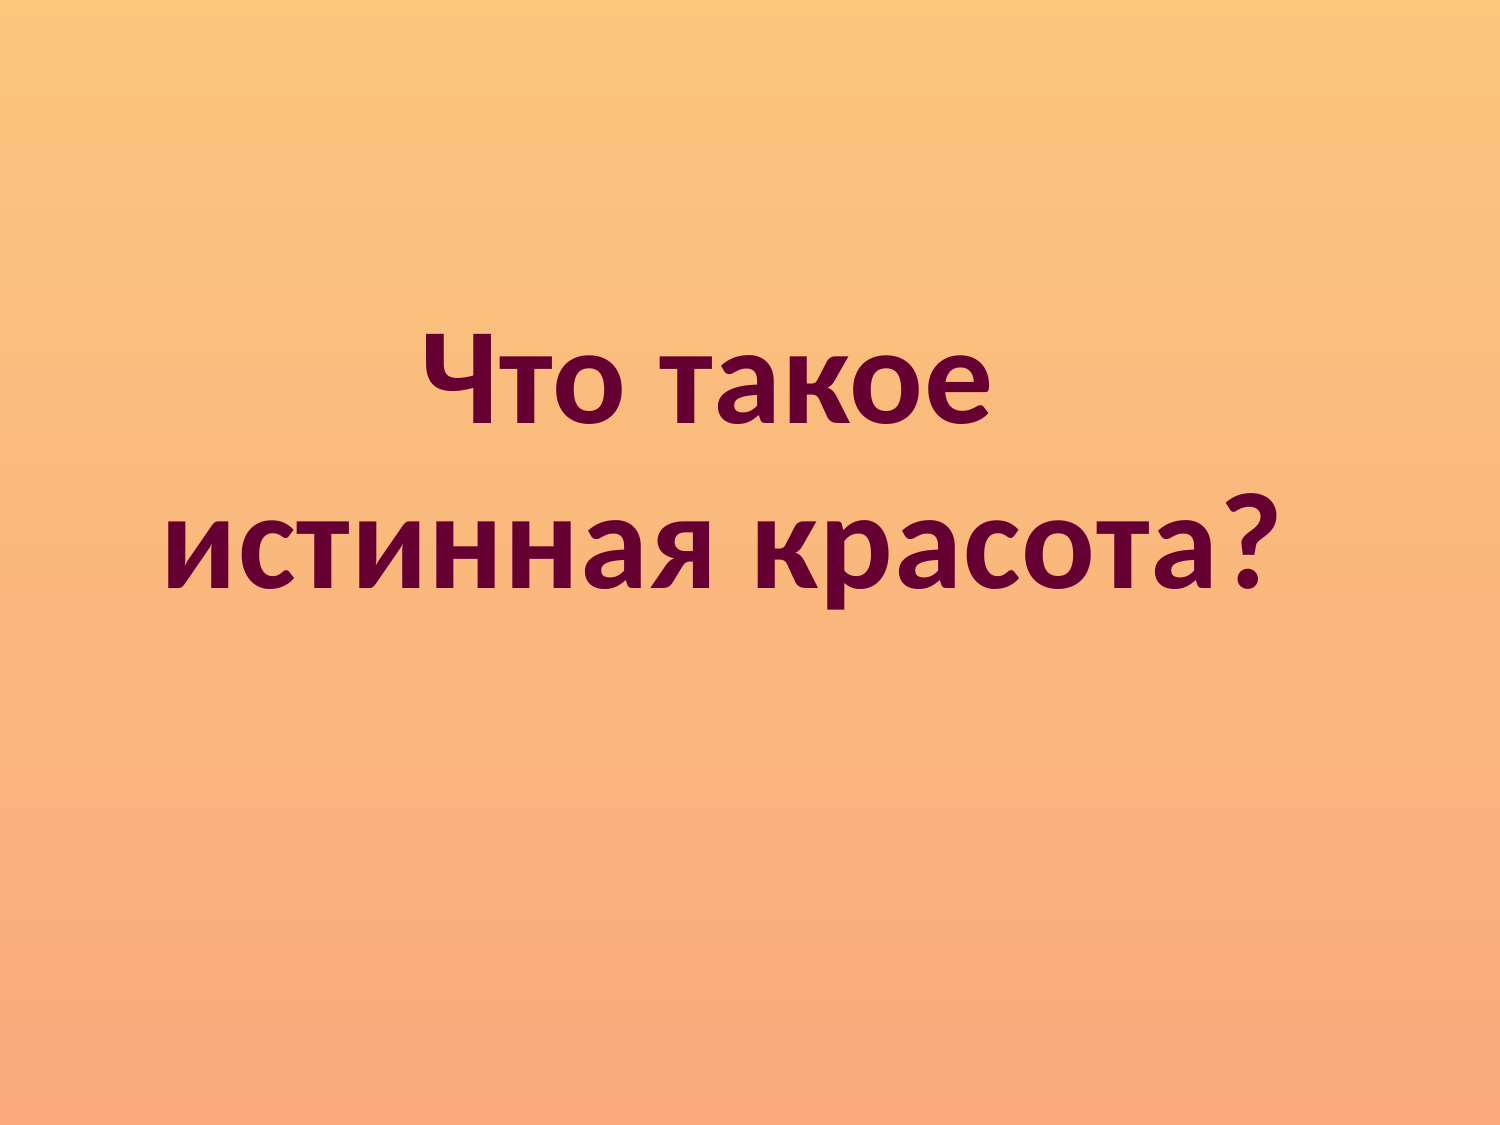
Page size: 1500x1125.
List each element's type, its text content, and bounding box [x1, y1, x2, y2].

text_box Что такое истинная красота? [145, 278, 1301, 624]
